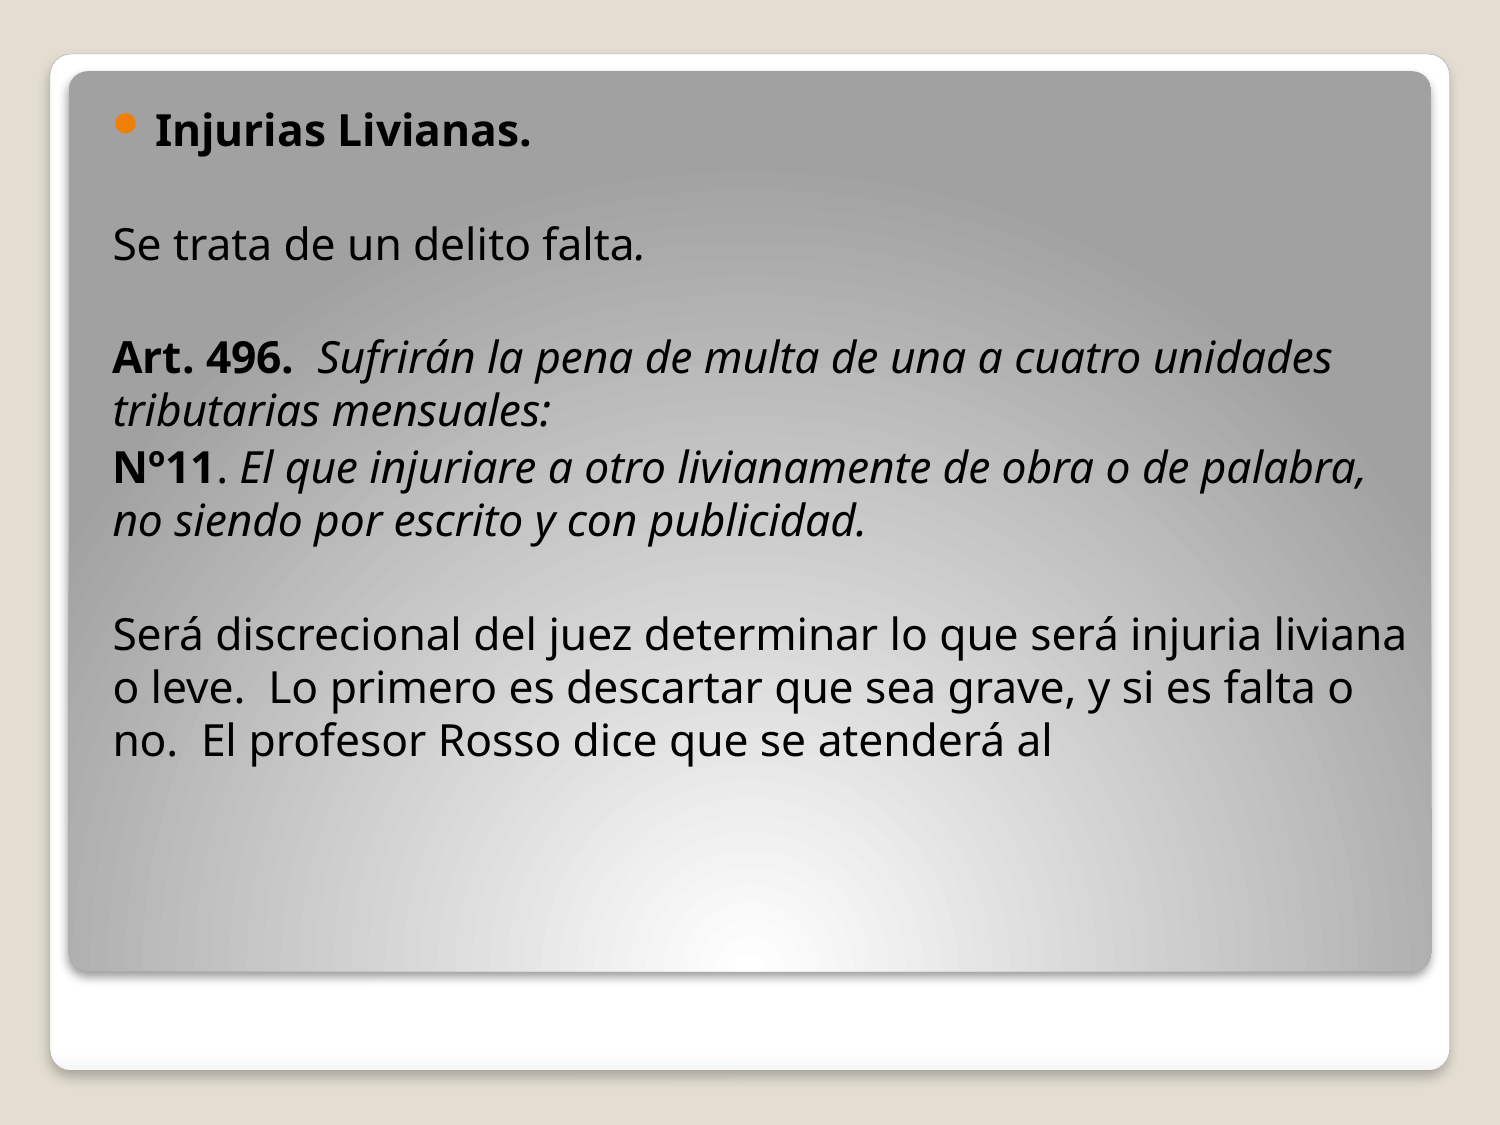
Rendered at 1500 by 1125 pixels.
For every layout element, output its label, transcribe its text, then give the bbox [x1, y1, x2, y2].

list Injurias Livianas. Se trata de un delito falta. Art. 496. Sufrirán la pena de multa de una a cuatro unidades tributarias mensuales: Nº11. El que injuriare a otro livianamente de obra o de palabra, no siendo por escrito y con publicidad. Será discrecional del juez determinar lo que será injuria liviana o leve. Lo primero es descartar que sea grave, y si es falta o no. El profesor Rosso dice que se atenderá al [82, 86, 1425, 774]
